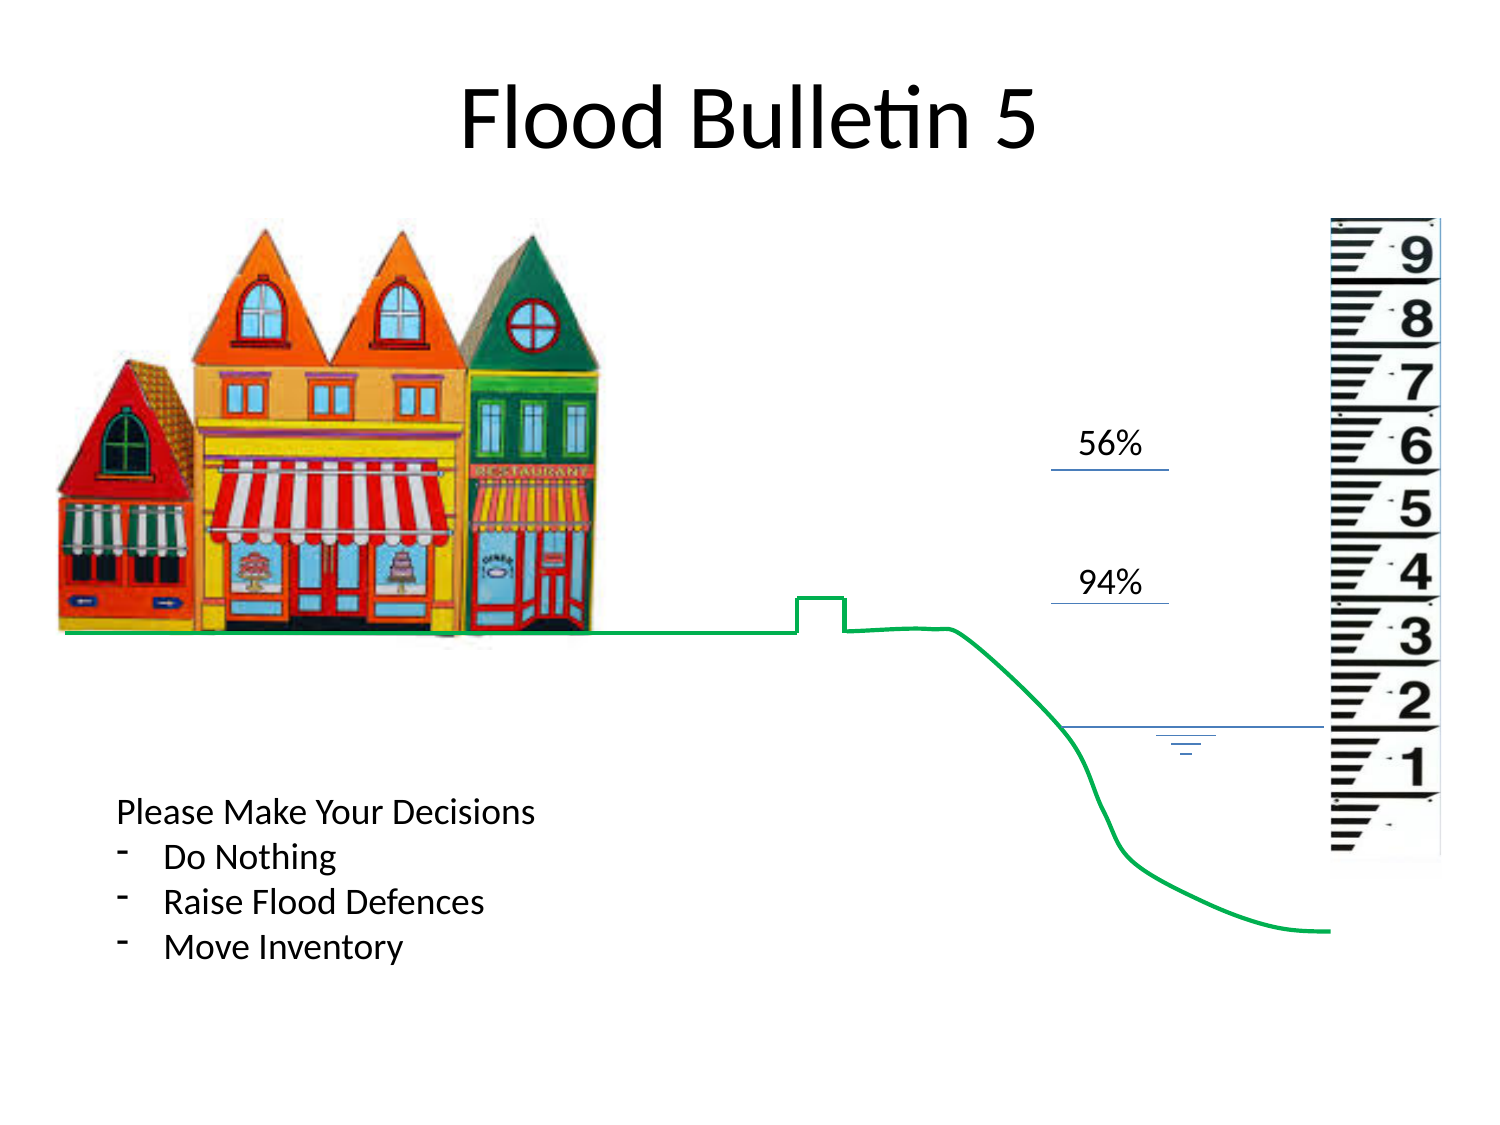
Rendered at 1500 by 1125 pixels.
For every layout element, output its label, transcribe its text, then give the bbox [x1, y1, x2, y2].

text_box [849, 626, 1331, 934]
text_box 56% [1063, 410, 1158, 469]
picture [0, 218, 657, 650]
text_box 94% [1063, 549, 1158, 602]
text_box Please Make Your Decisions Do Nothing Raise Flood Defences Move Inventory [101, 779, 551, 975]
title Flood Bulletin 5 [75, 45, 1425, 233]
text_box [1060, 726, 1325, 755]
picture [1330, 218, 1442, 886]
